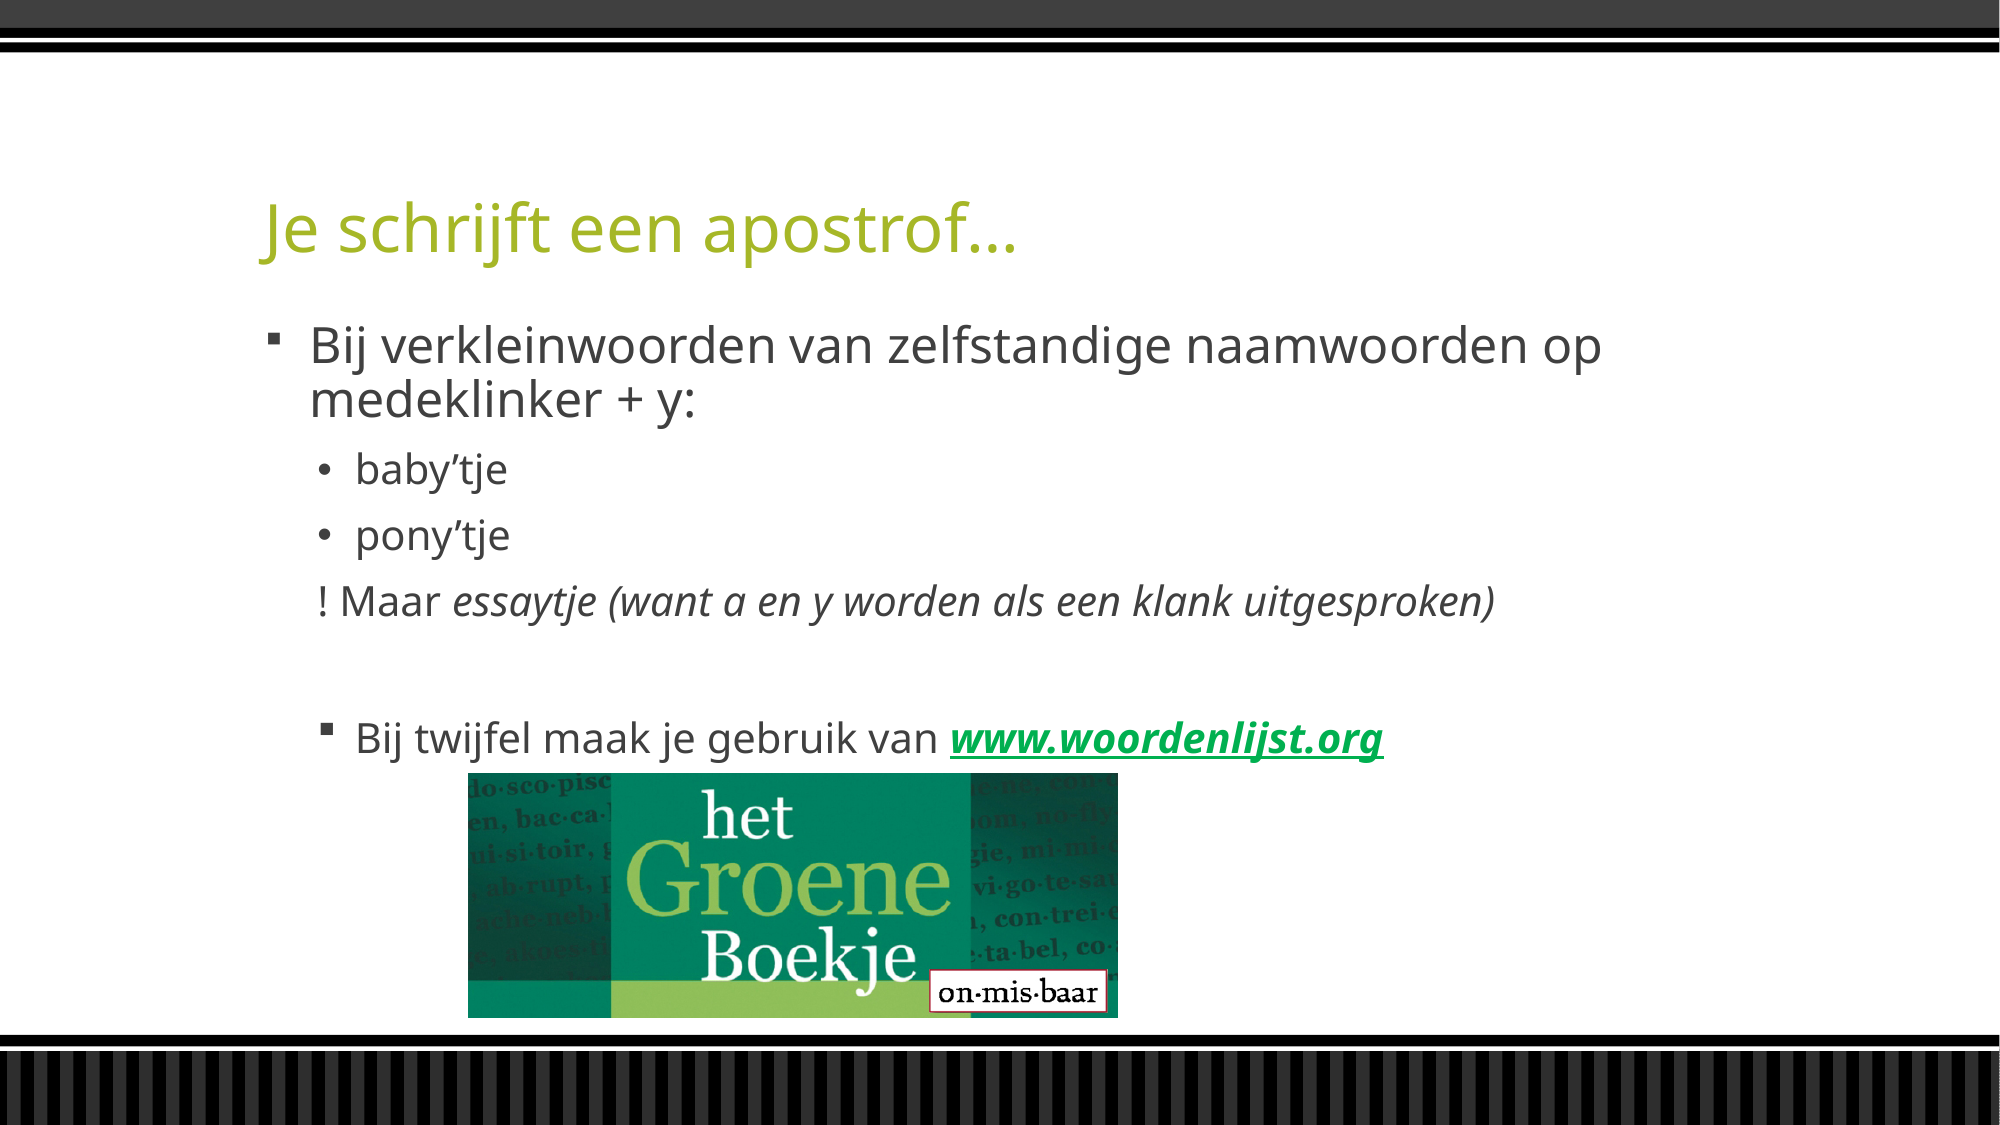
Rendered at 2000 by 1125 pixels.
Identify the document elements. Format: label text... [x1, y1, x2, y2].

picture [467, 772, 1119, 1018]
list Bij verkleinwoorden van zelfstandige naamwoorden op medeklinker + y: baby’tje pony’tje ! Maar essaytje (want a en y worden als een klank uitgesproken) Bij twijfel maak je gebruik van www.woordenlijst.org [249, 312, 1750, 988]
title Je schrijft een apostrof… [249, 99, 1750, 275]
